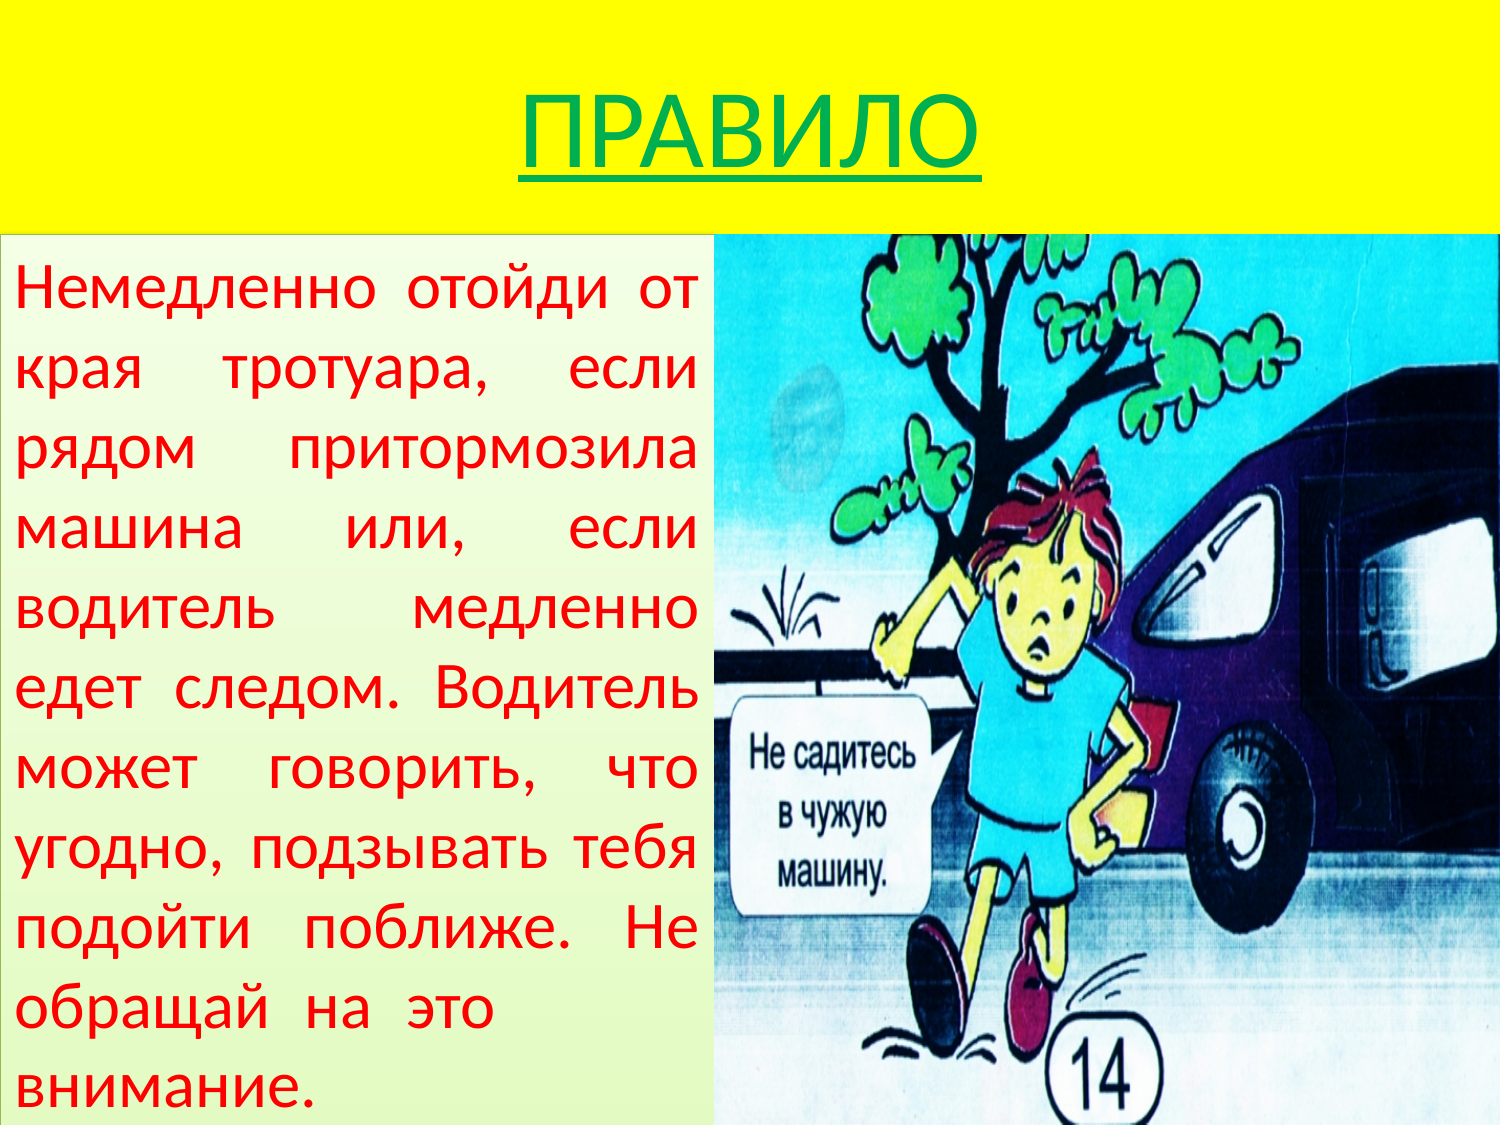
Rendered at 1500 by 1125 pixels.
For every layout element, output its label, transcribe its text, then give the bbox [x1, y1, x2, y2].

text_box Немедленно отойди от края тротуара, если рядом притормозила машина или, если водитель медленно едет следом. Водитель может говорить, что угодно, подзывать тебя подойти поближе. Не обращай на это внимание. [0, 234, 712, 1125]
picture [714, 234, 1500, 1125]
title ПРАВИЛО [0, 0, 1500, 233]
